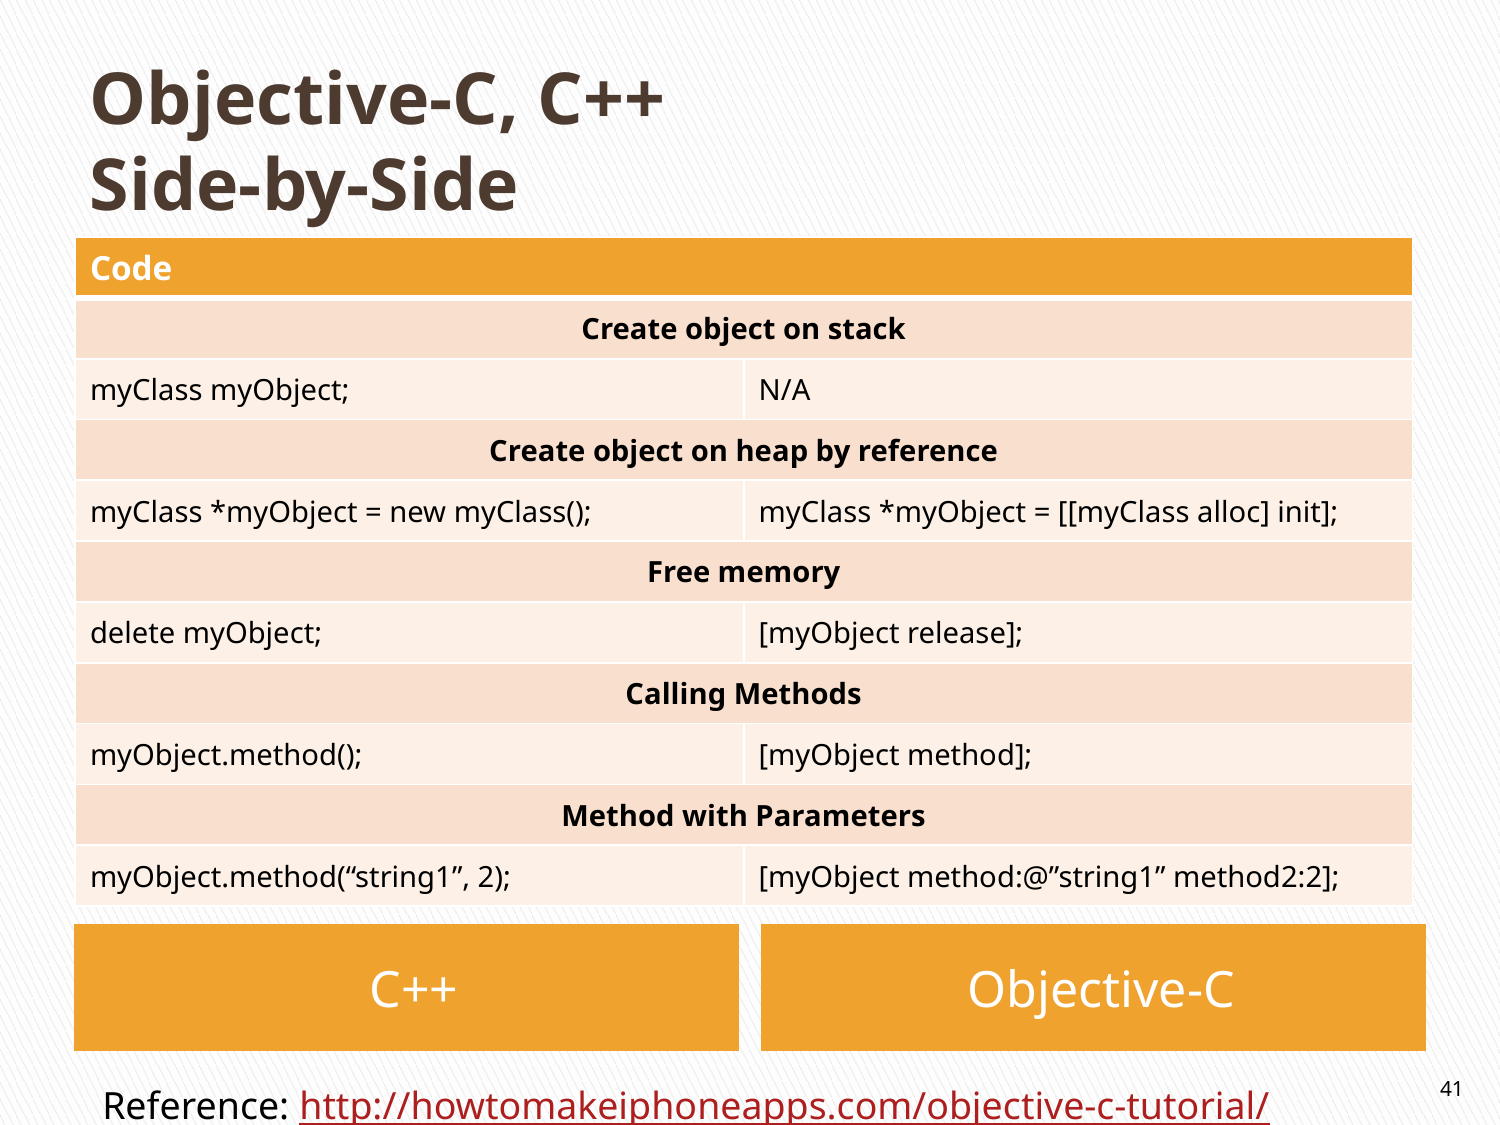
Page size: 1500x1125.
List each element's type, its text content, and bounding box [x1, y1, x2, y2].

table_cell myClass myObject; [76, 360, 743, 419]
table_cell myObject.method(“string1”, 2); [76, 846, 743, 905]
table_cell Free memory [76, 542, 1412, 601]
table_cell Method with Parameters [76, 785, 1412, 844]
table_cell myClass *myObject = [[myClass alloc] init]; [745, 481, 1412, 540]
slide_number 41 [1418, 1051, 1479, 1112]
table_cell myObject.method(); [76, 724, 743, 784]
list C++ [74, 924, 739, 1051]
text_box Reference: http://howtomakeiphoneapps.com/objective-c-tutorial/ [87, 1074, 1400, 1125]
table_cell [myObject release]; [745, 603, 1412, 662]
table_cell myClass *myObject = new myClass(); [76, 481, 743, 540]
table_cell Calling Methods [76, 664, 1412, 723]
table_cell Create object on heap by reference [76, 420, 1412, 479]
table_cell [myObject method:@”string1” method2:2]; [745, 846, 1412, 905]
table_cell [myObject method]; [745, 724, 1412, 784]
table_cell N/A [745, 360, 1412, 419]
title Objective-C, C++ Side-by-Side [75, 44, 1425, 233]
list Objective-C [761, 924, 1426, 1051]
table_cell Create object on stack [76, 301, 1412, 358]
table_cell delete myObject; [76, 603, 743, 662]
table_header Code [76, 238, 1412, 295]
